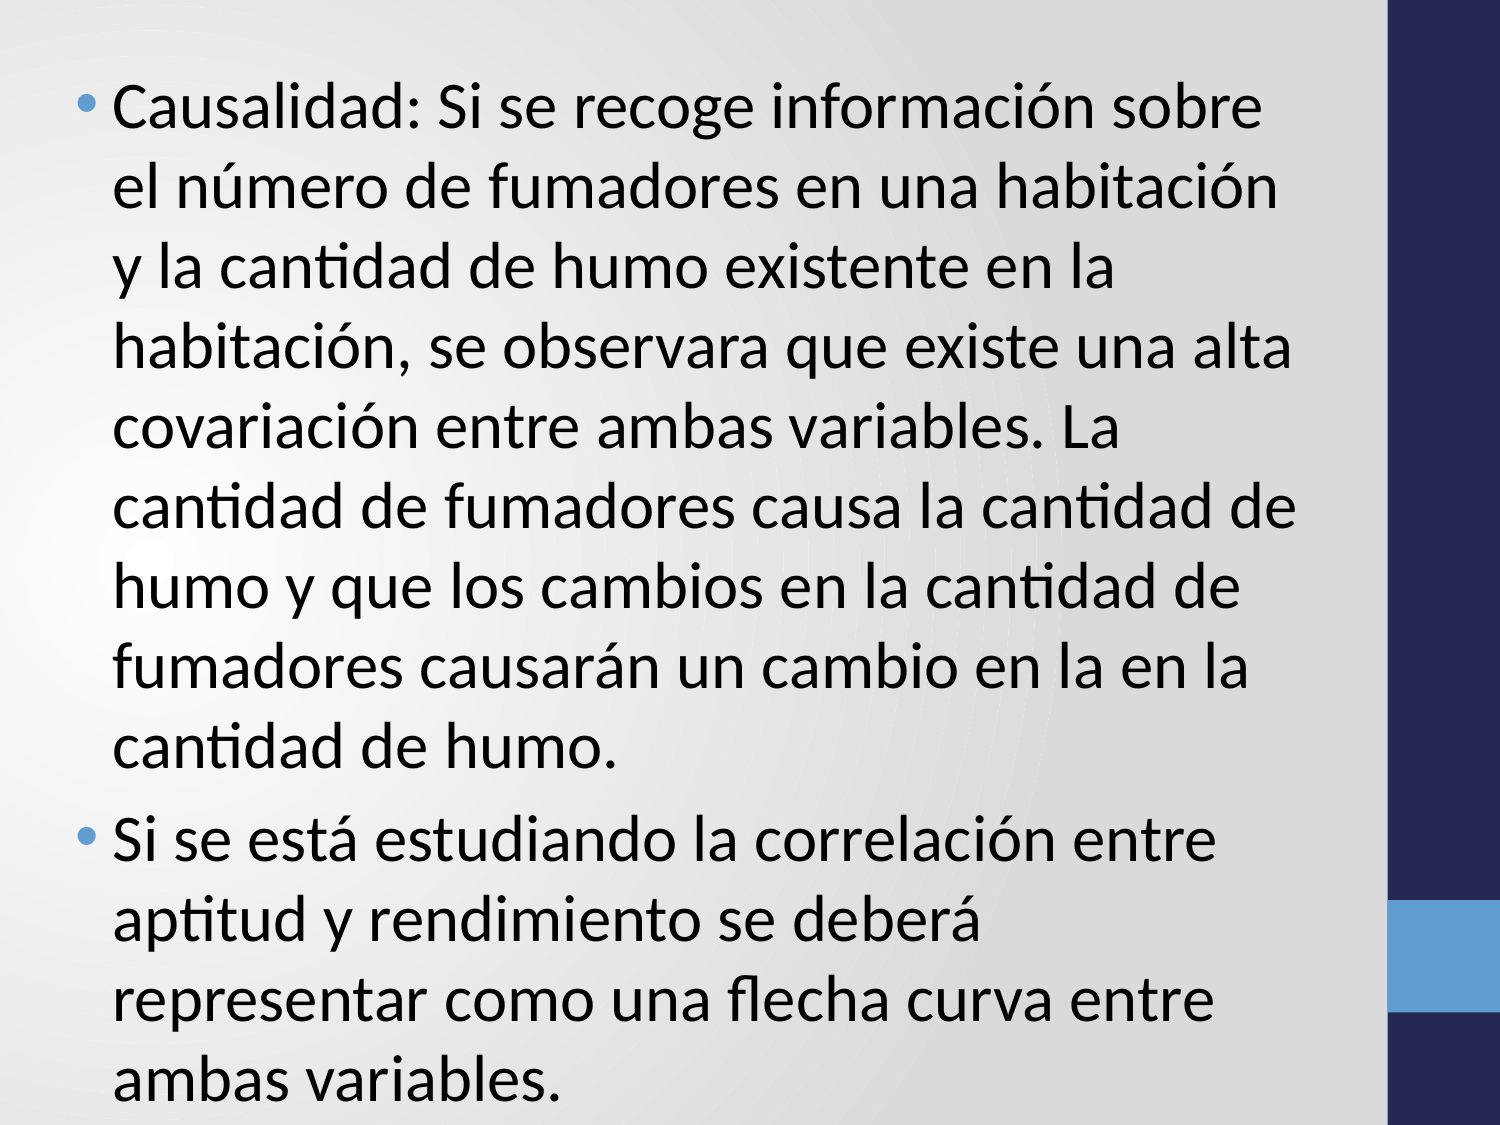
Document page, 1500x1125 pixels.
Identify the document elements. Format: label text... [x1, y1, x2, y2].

list Causalidad: Si se recoge información sobre el número de fumadores en una habitación y la cantidad de humo existente en la habitación, se observara que existe una alta covariación entre ambas variables. La cantidad de fumadores causa la cantidad de humo y que los cambios en la cantidad de fumadores causarán un cambio en la en la cantidad de humo. Si se está estudiando la correlación entre aptitud y rendimiento se deberá representar como una flecha curva entre ambas variables. [41, 54, 1327, 843]
